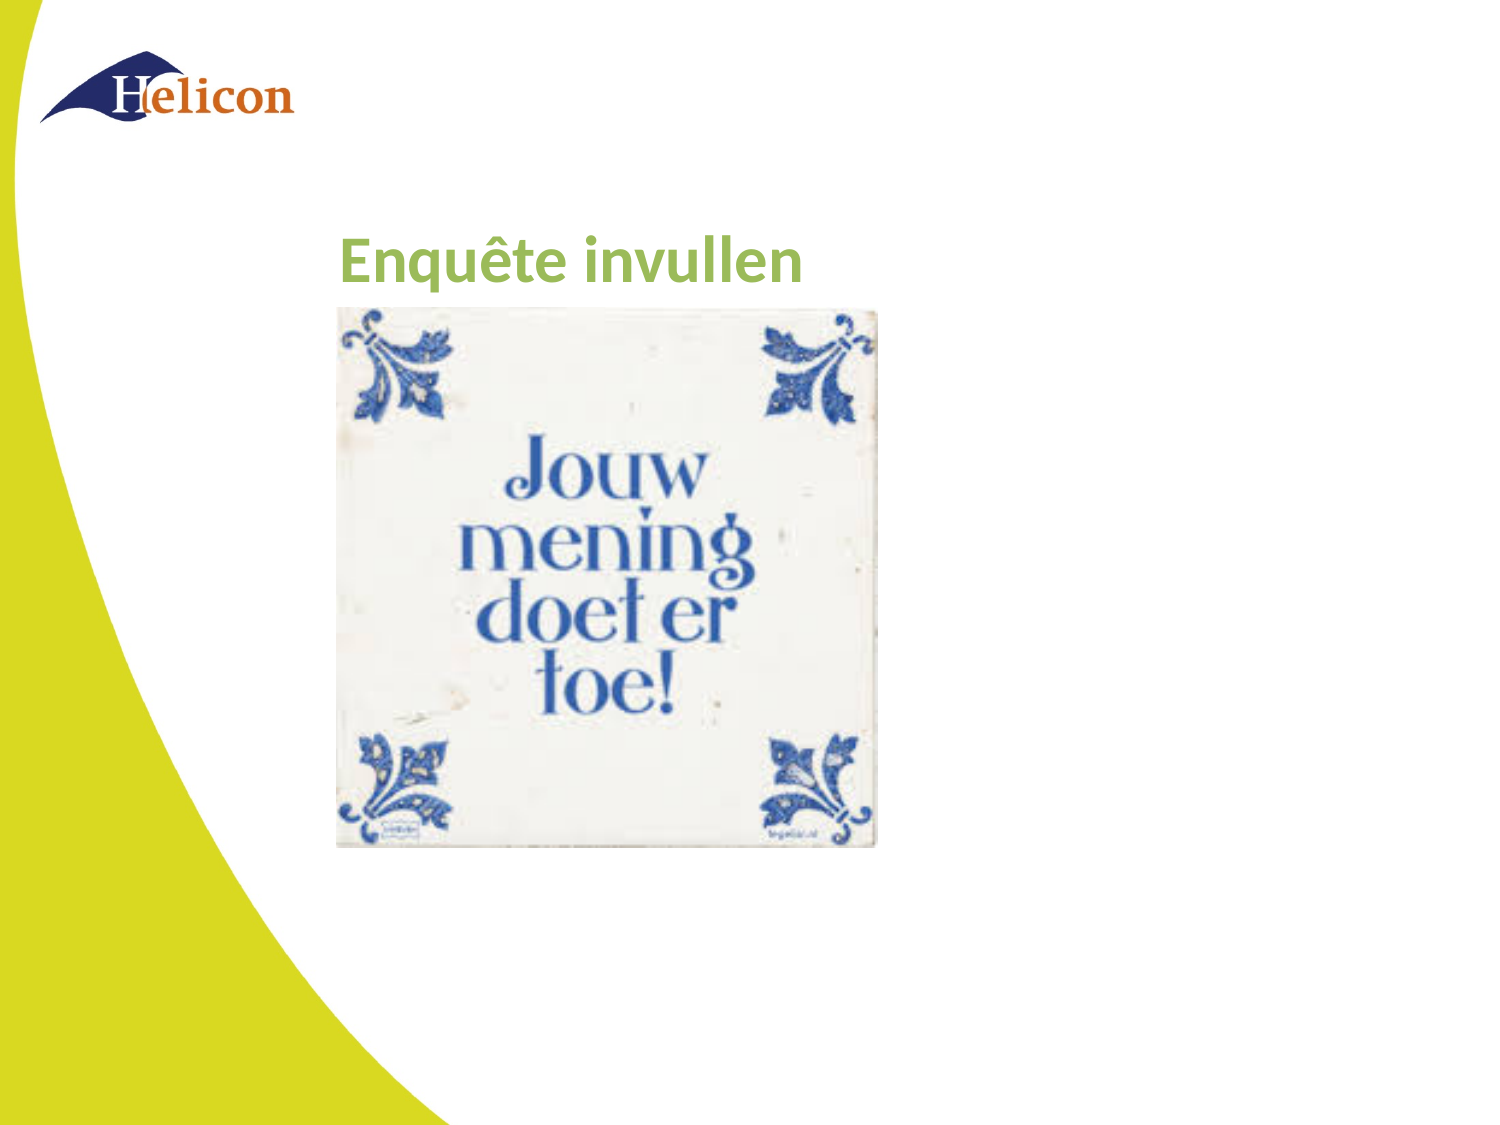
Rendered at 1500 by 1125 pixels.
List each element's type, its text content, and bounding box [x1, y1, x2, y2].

text_box Enquête invullen [324, 208, 1105, 303]
picture [0, 0, 1500, 1125]
